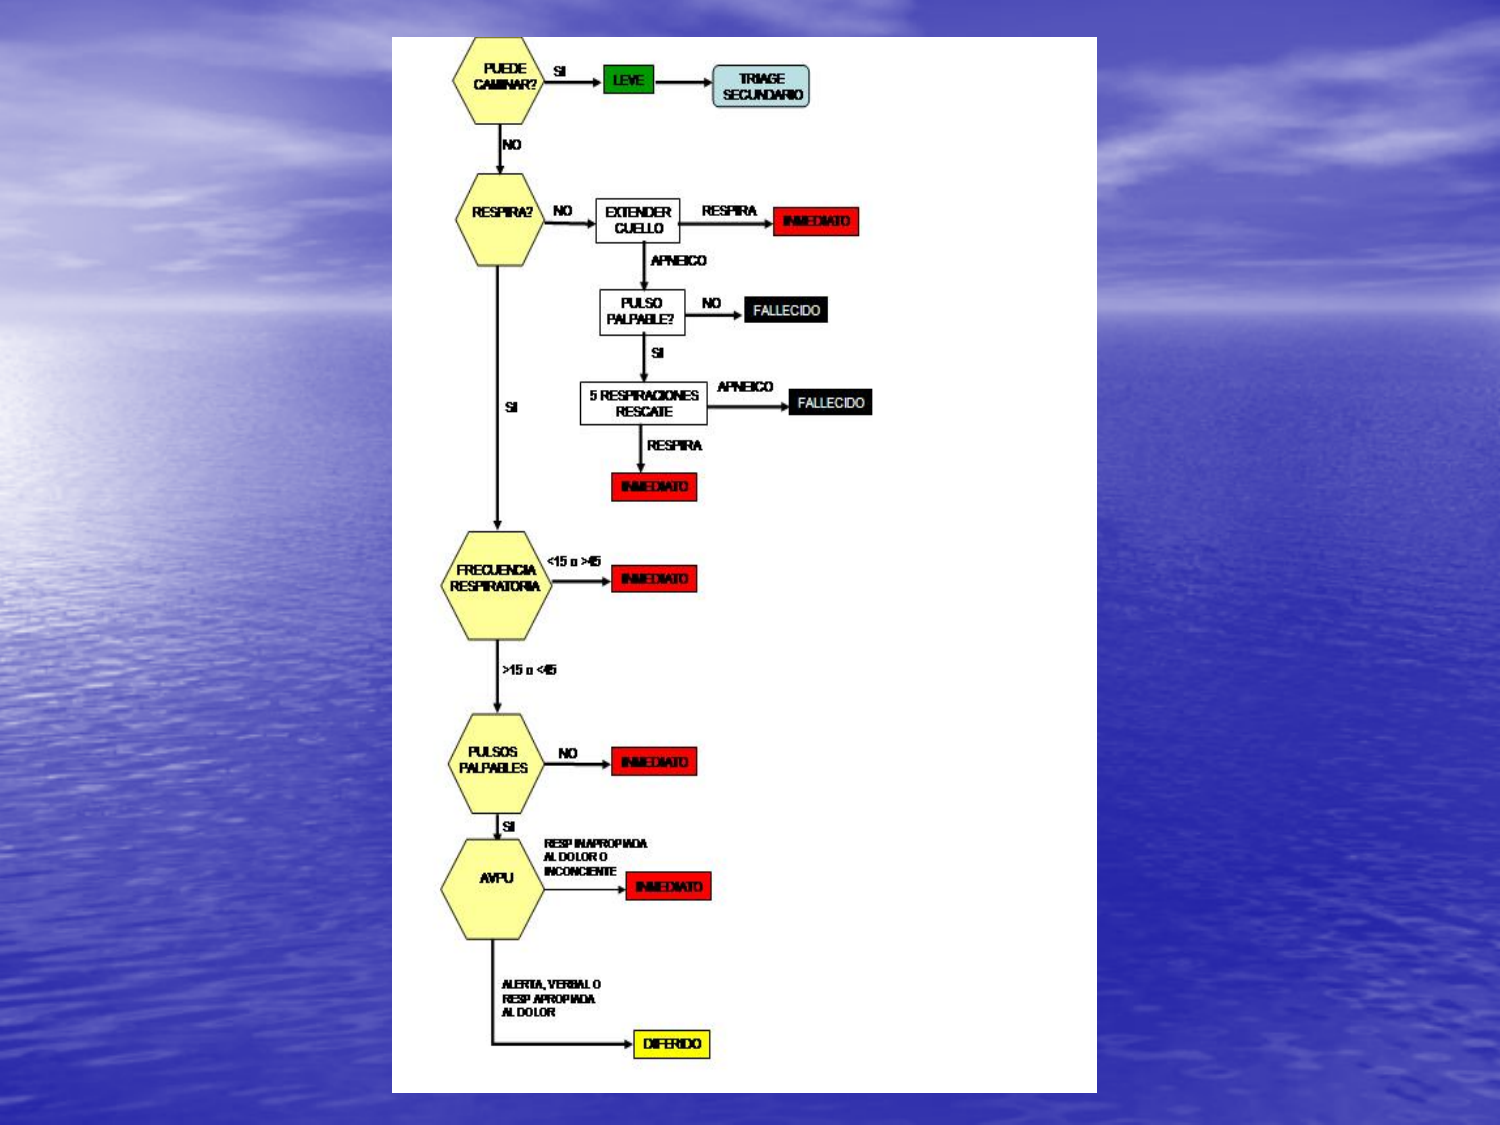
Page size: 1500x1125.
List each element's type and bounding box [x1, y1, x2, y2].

list [392, 37, 1097, 1094]
